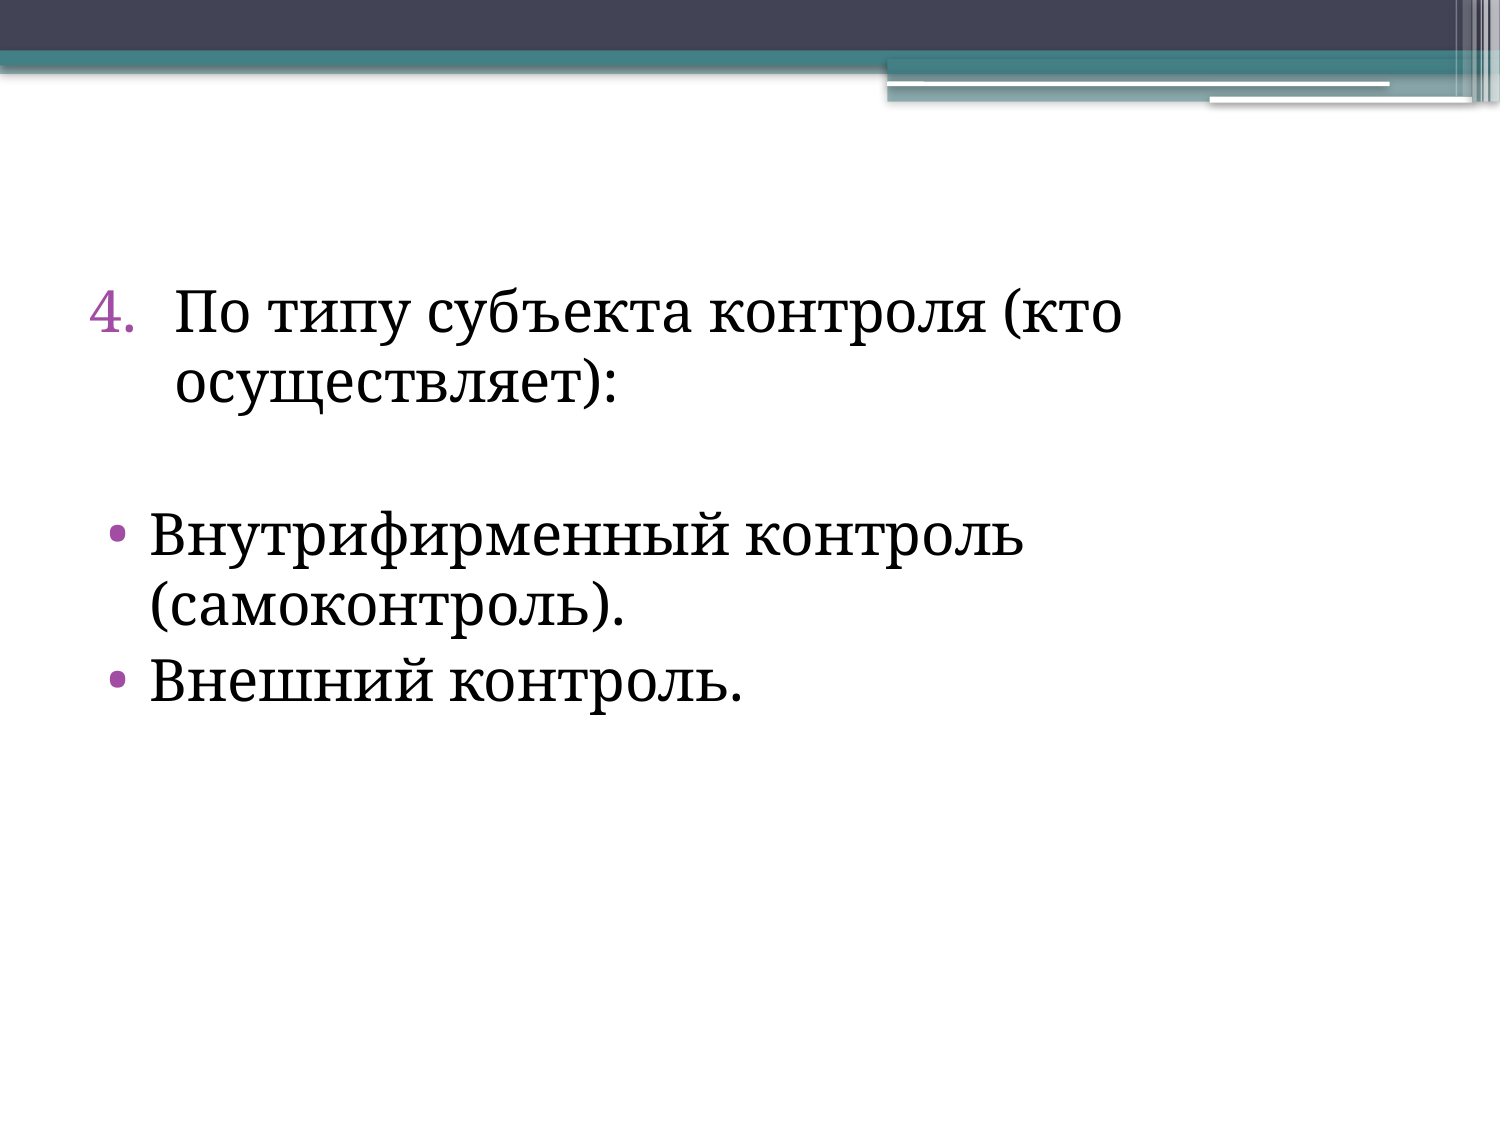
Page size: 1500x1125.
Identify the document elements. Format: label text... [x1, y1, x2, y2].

list По типу субъекта контроля (кто осуществляет): Внутрифирменный контроль (самоконтроль). Внешний контроль. [75, 267, 1425, 1005]
